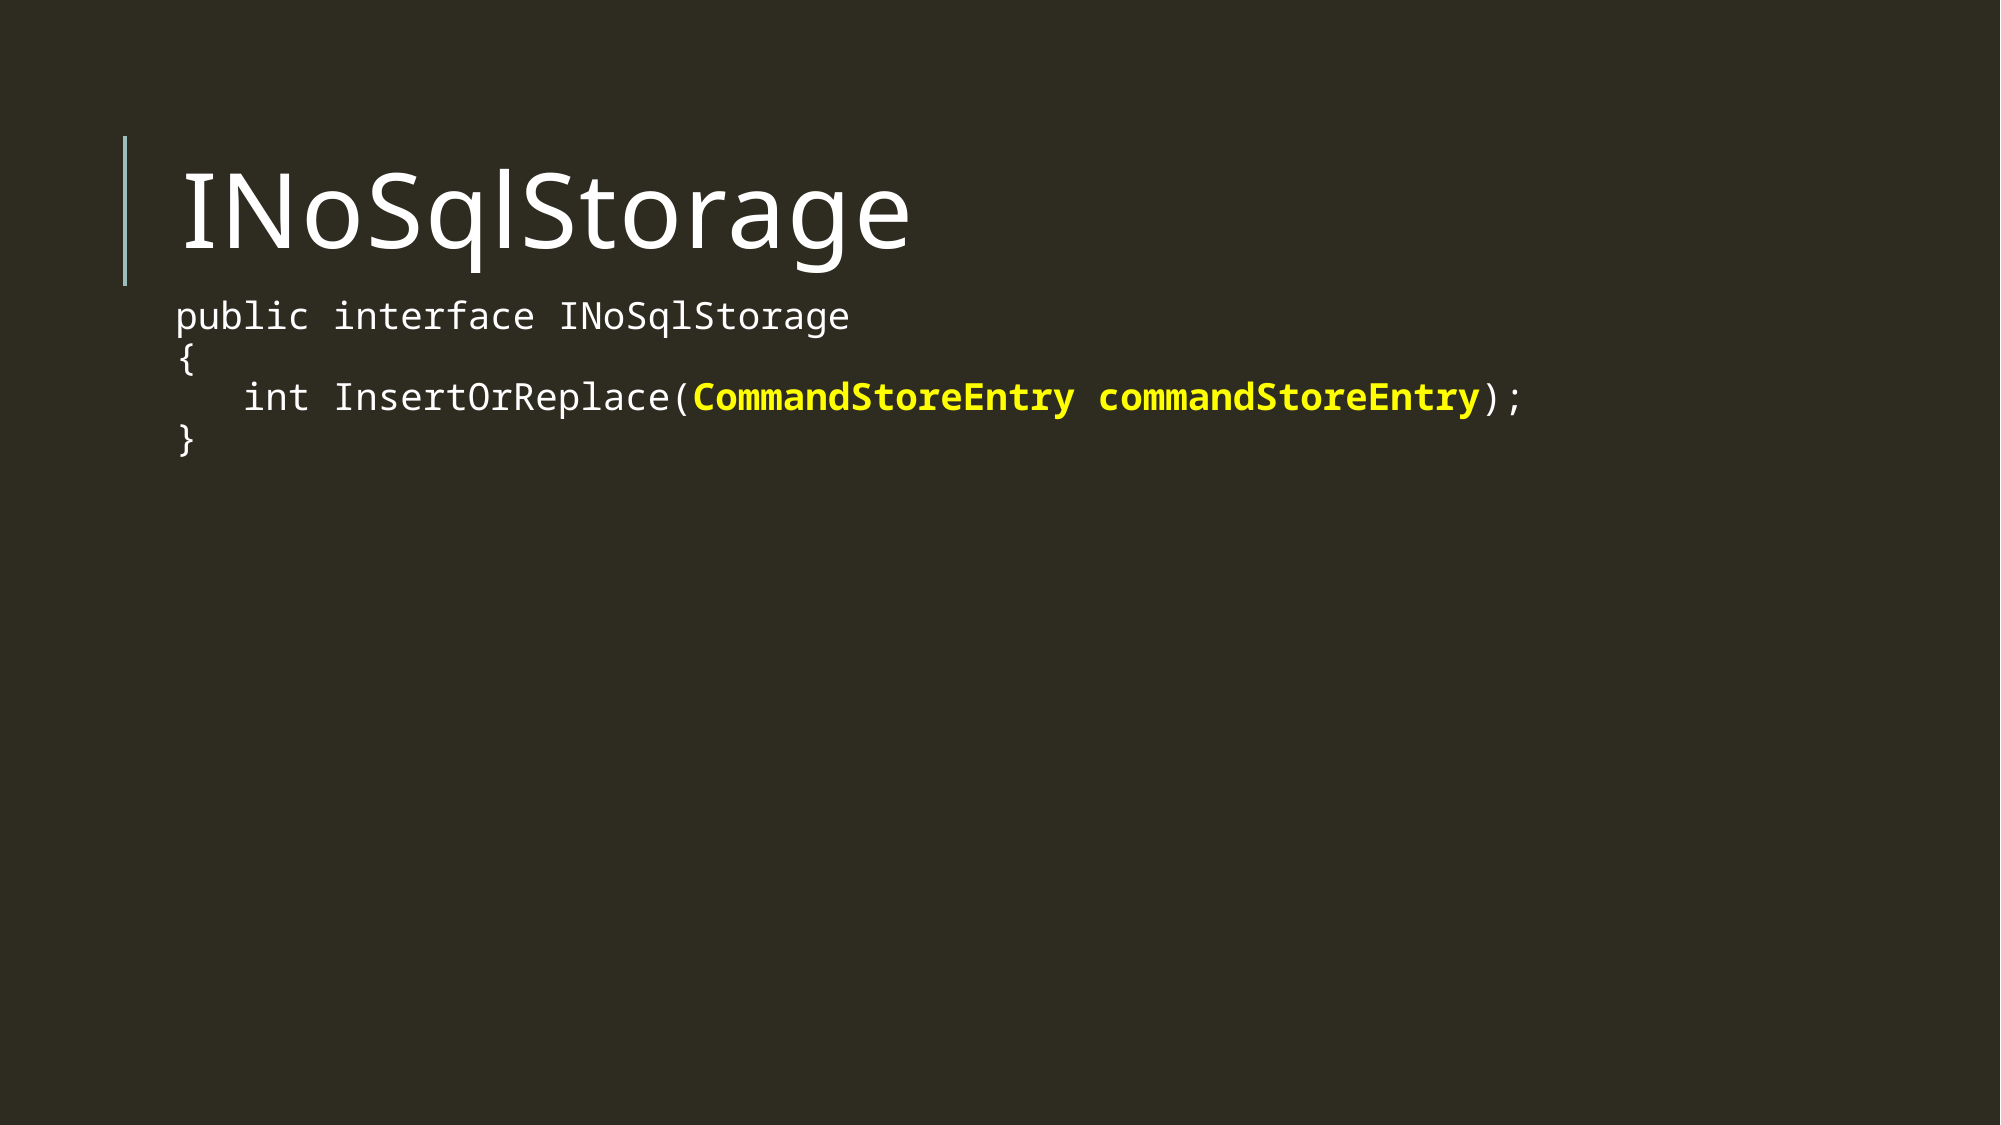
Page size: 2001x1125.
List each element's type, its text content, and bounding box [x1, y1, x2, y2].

title INoSqlStorage [168, 96, 1763, 290]
list public interface INoSqlStorage { int InsertOrReplace(CommandStoreEntry commandStoreEntry); } [168, 290, 1955, 1035]
